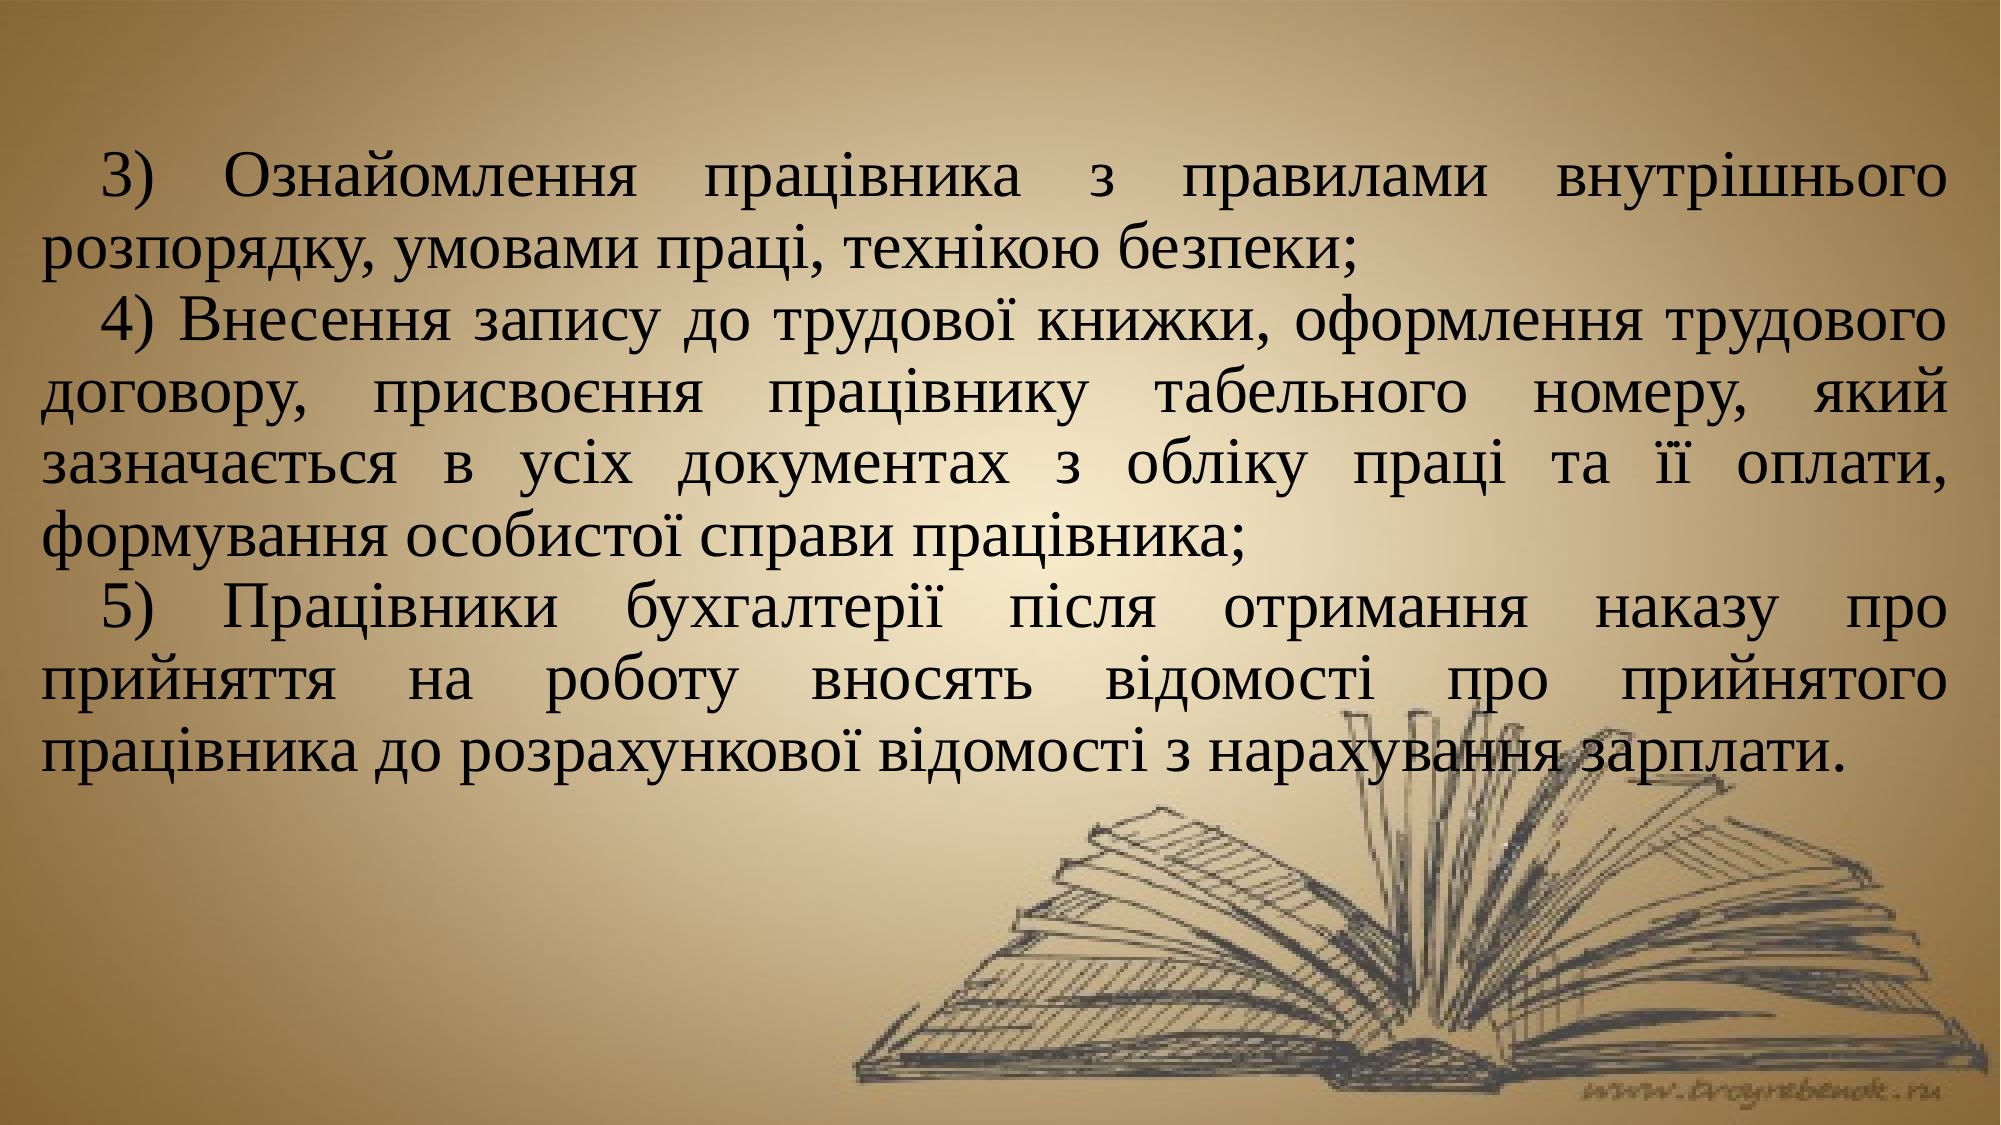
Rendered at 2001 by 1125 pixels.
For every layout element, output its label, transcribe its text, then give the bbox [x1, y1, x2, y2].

picture [0, 0, 2001, 1125]
list 3) Ознайомлення працівника з правилами внутрішнього розпорядку, умовами праці, технікою безпеки; 4) Внесення запису до трудової книжки, оформлення трудового договору, присвоєння працівнику табельного номеру, який зазначається в усіх документах з обліку праці та її оплати, формування особистої справи працівника; 5) Працівники бухгалтерії після отримання наказу про прийняття на роботу вносять відомості про прийнятого працівника до розрахункової відомості з нарахування зарплати. [26, 131, 1967, 1096]
